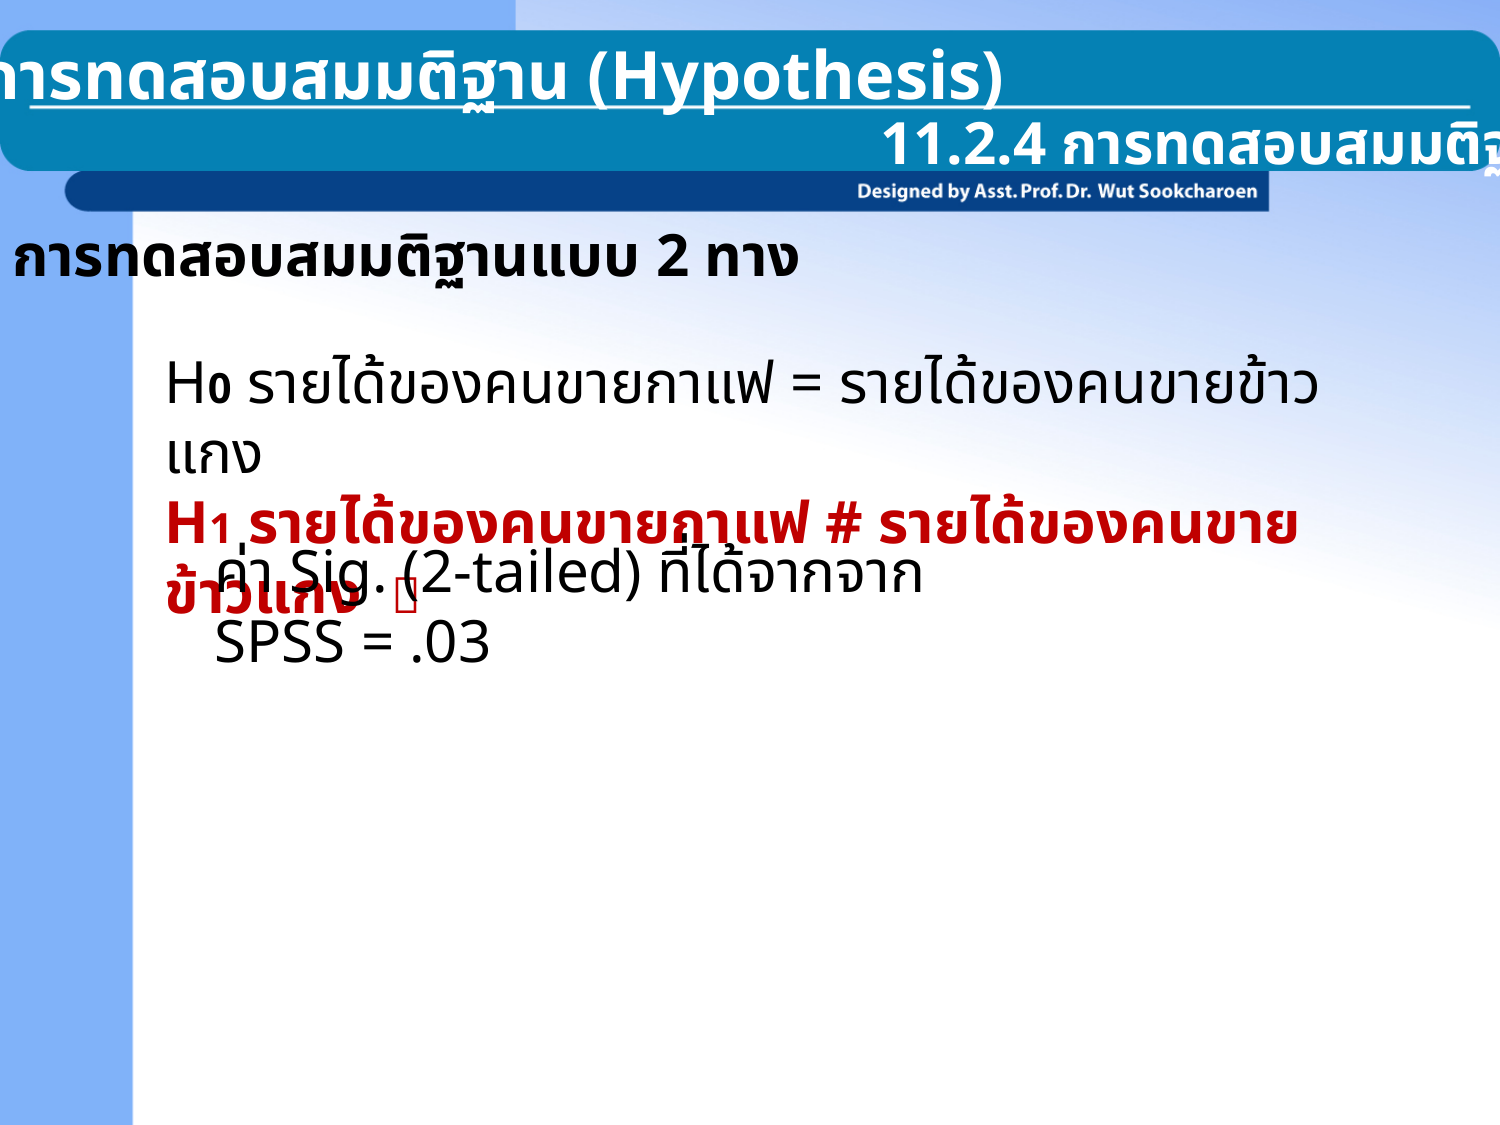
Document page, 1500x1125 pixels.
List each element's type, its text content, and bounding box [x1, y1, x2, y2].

picture [0, 149, 1500, 1125]
text_box ค่า Sig. (2-tailed) ที่ได้จากจาก SPSS = .03 [200, 526, 1050, 682]
text_box การทดสอบสมมติฐานแบบ 2 ทาง [0, 210, 816, 296]
text_box 11.2.4 การทดสอบสมมติฐาน [865, 98, 1500, 184]
text_box 11.2 การทดสอบสมมติฐาน (Hypothesis) [0, 25, 1020, 121]
text_box H0 รายได้ของคนขายกาแฟ = รายได้ของคนขายข้าวแกง H1 รายได้ของคนขายกาแฟ # รายได้ของคนขายข้าวแกง  [149, 337, 1338, 633]
picture [0, 0, 1500, 53]
